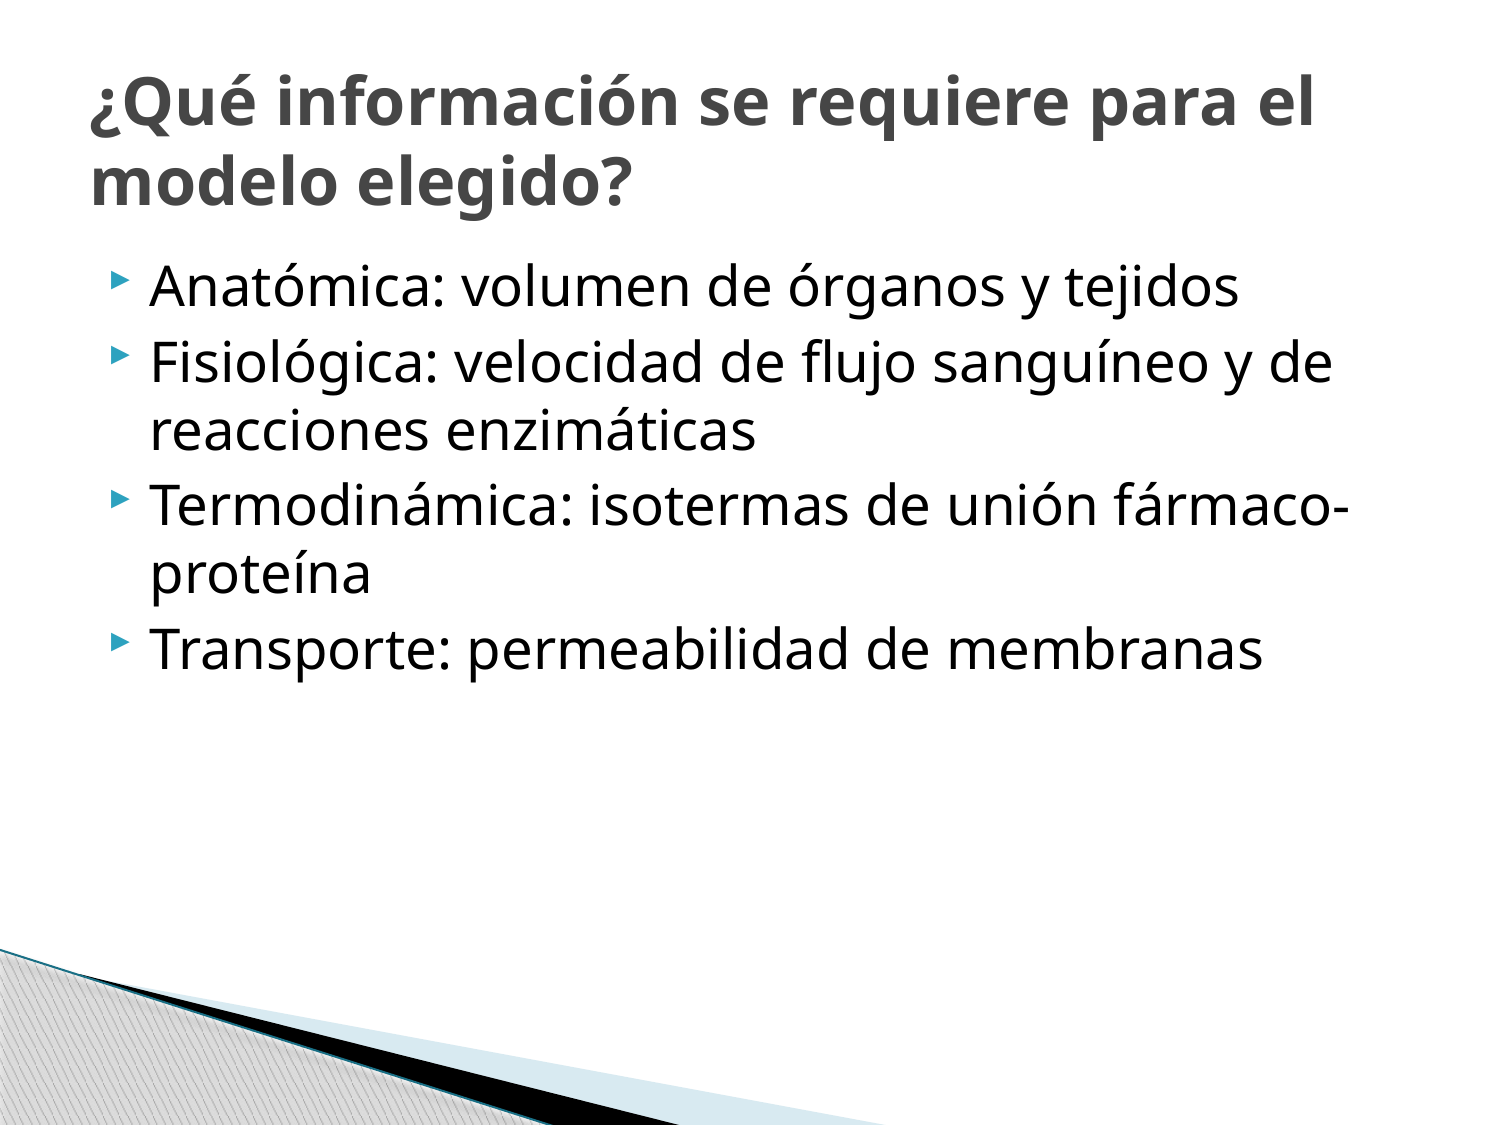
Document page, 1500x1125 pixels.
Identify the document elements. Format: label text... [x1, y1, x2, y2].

list Anatómica: volumen de órganos y tejidos Fisiológica: velocidad de flujo sanguíneo y de reacciones enzimáticas Termodinámica: isotermas de unión fármaco-proteína Transporte: permeabilidad de membranas [74, 242, 1426, 986]
title ¿Qué información se requiere para el modelo elegido? [75, 45, 1425, 233]
